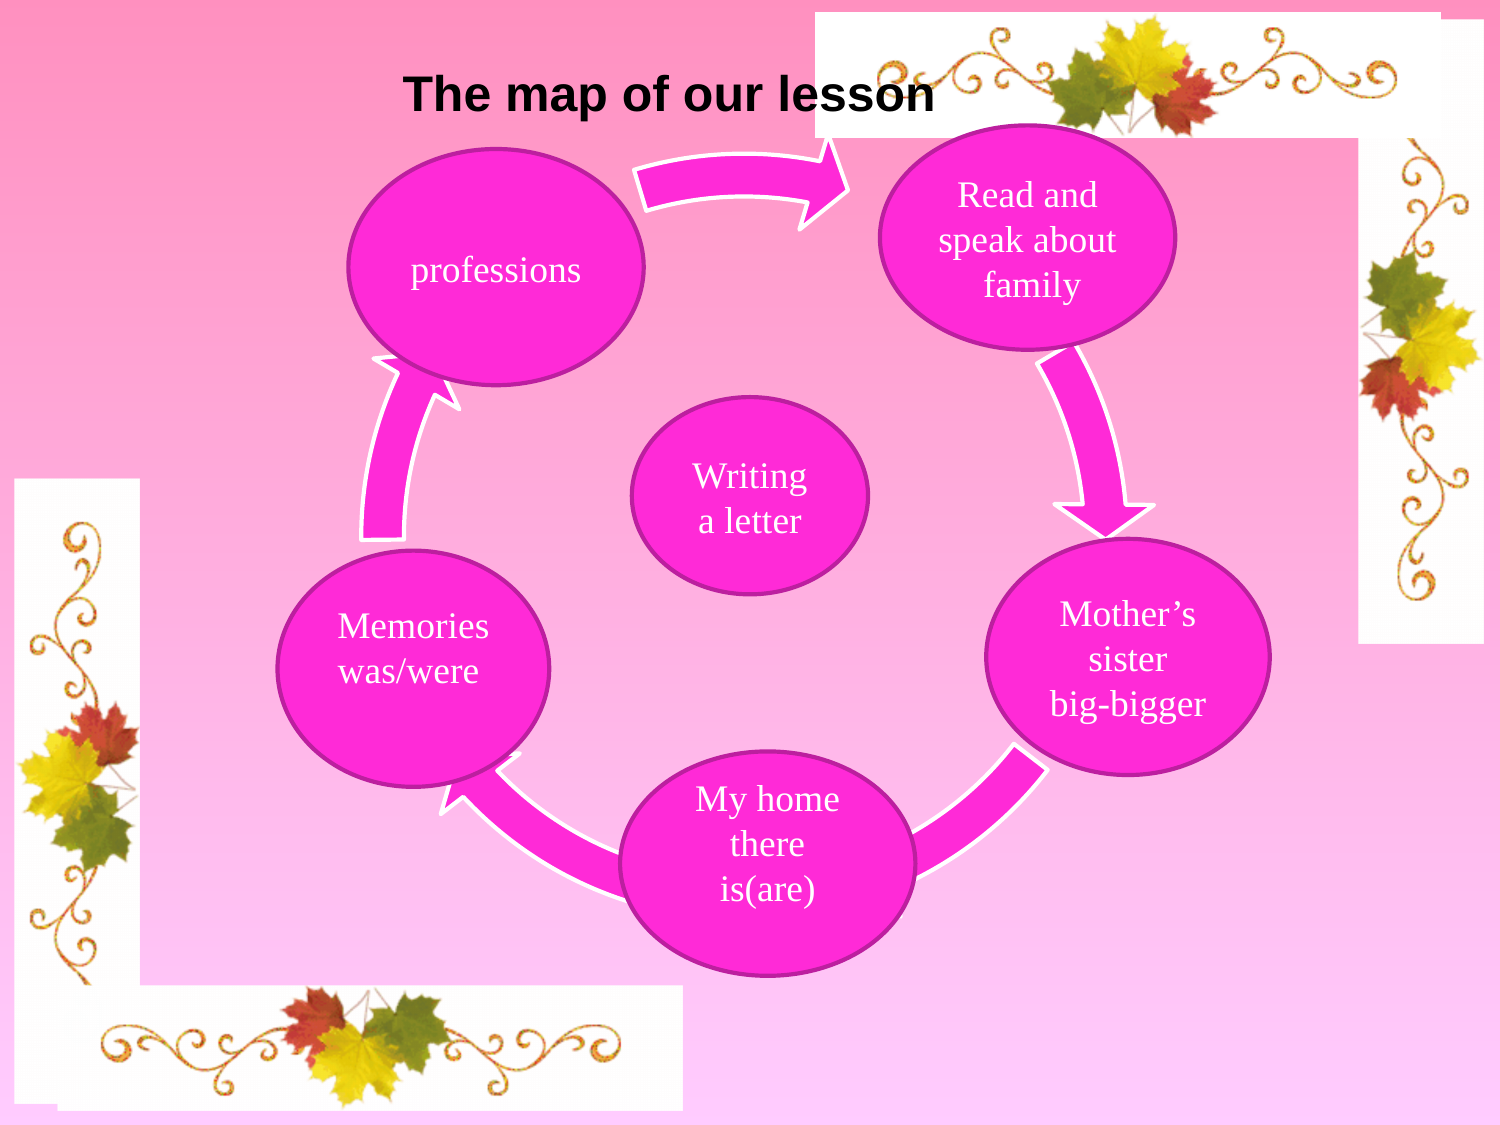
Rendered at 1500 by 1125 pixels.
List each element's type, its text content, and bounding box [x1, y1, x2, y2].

text_box The map of our lesson [135, 54, 966, 130]
picture [58, 986, 682, 1110]
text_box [159, 125, 1329, 1012]
picture [15, 479, 139, 1103]
picture [815, 12, 1483, 643]
